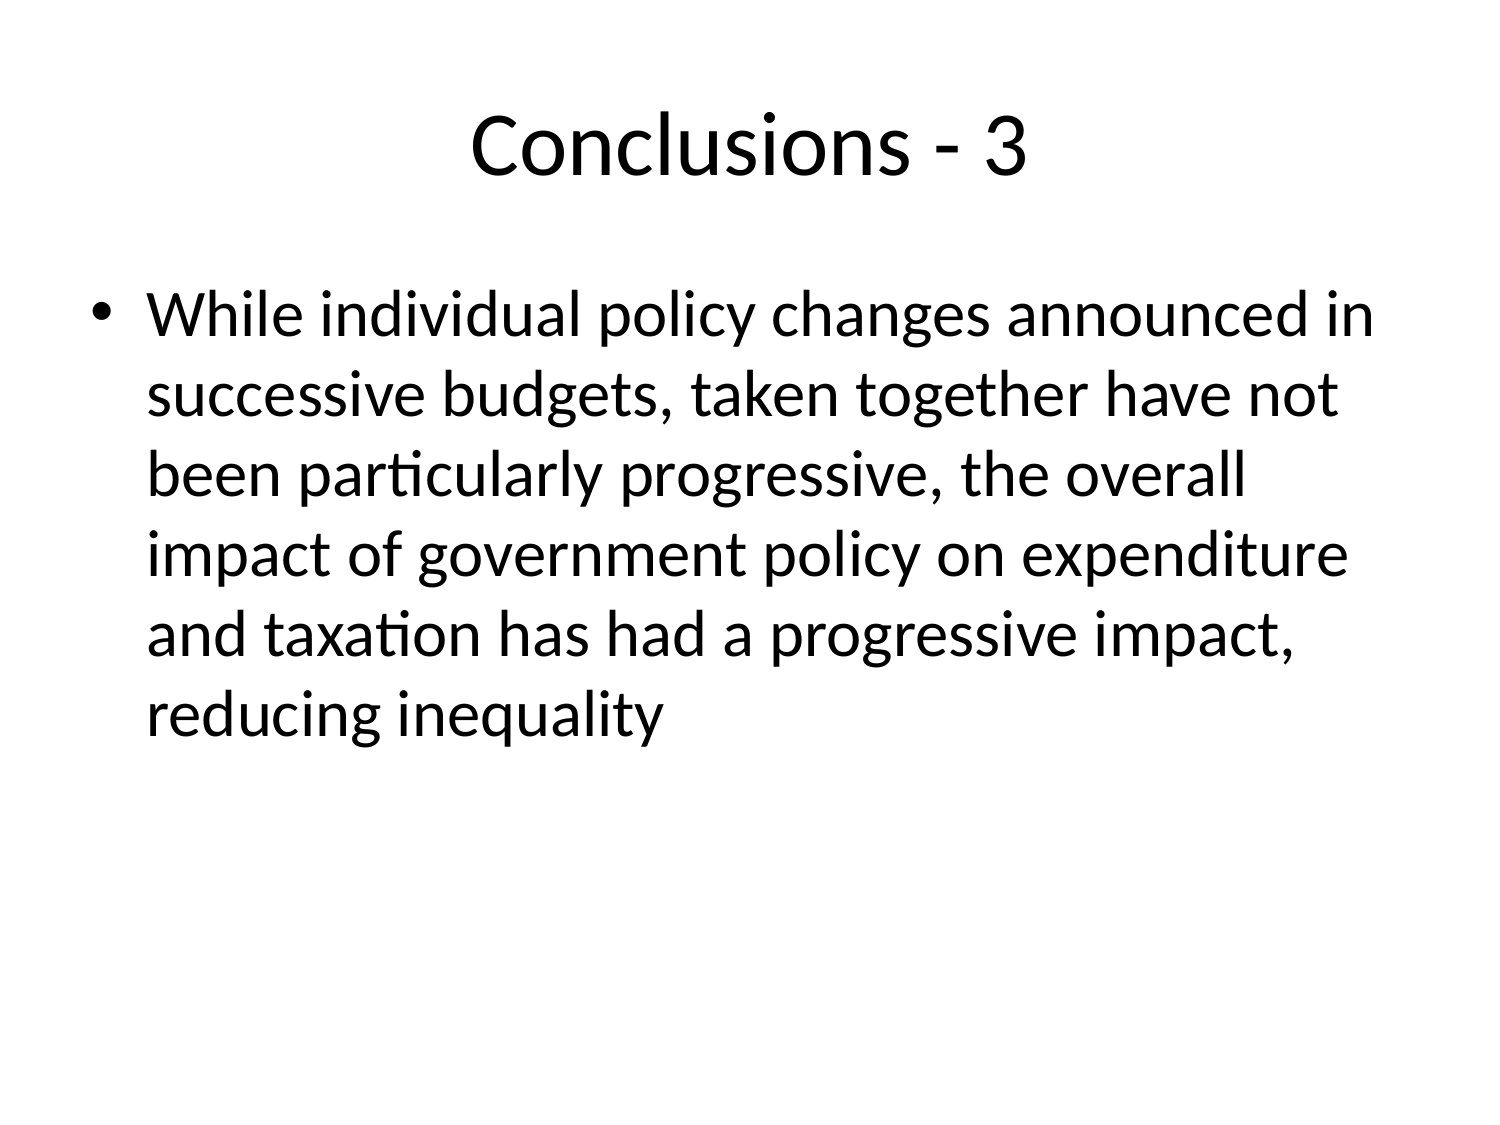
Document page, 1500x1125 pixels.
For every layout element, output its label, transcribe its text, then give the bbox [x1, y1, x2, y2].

list While individual policy changes announced in successive budgets, taken together have not been particularly progressive, the overall impact of government policy on expenditure and taxation has had a progressive impact, reducing inequality [75, 262, 1425, 1005]
title Conclusions - 3 [75, 45, 1425, 233]
